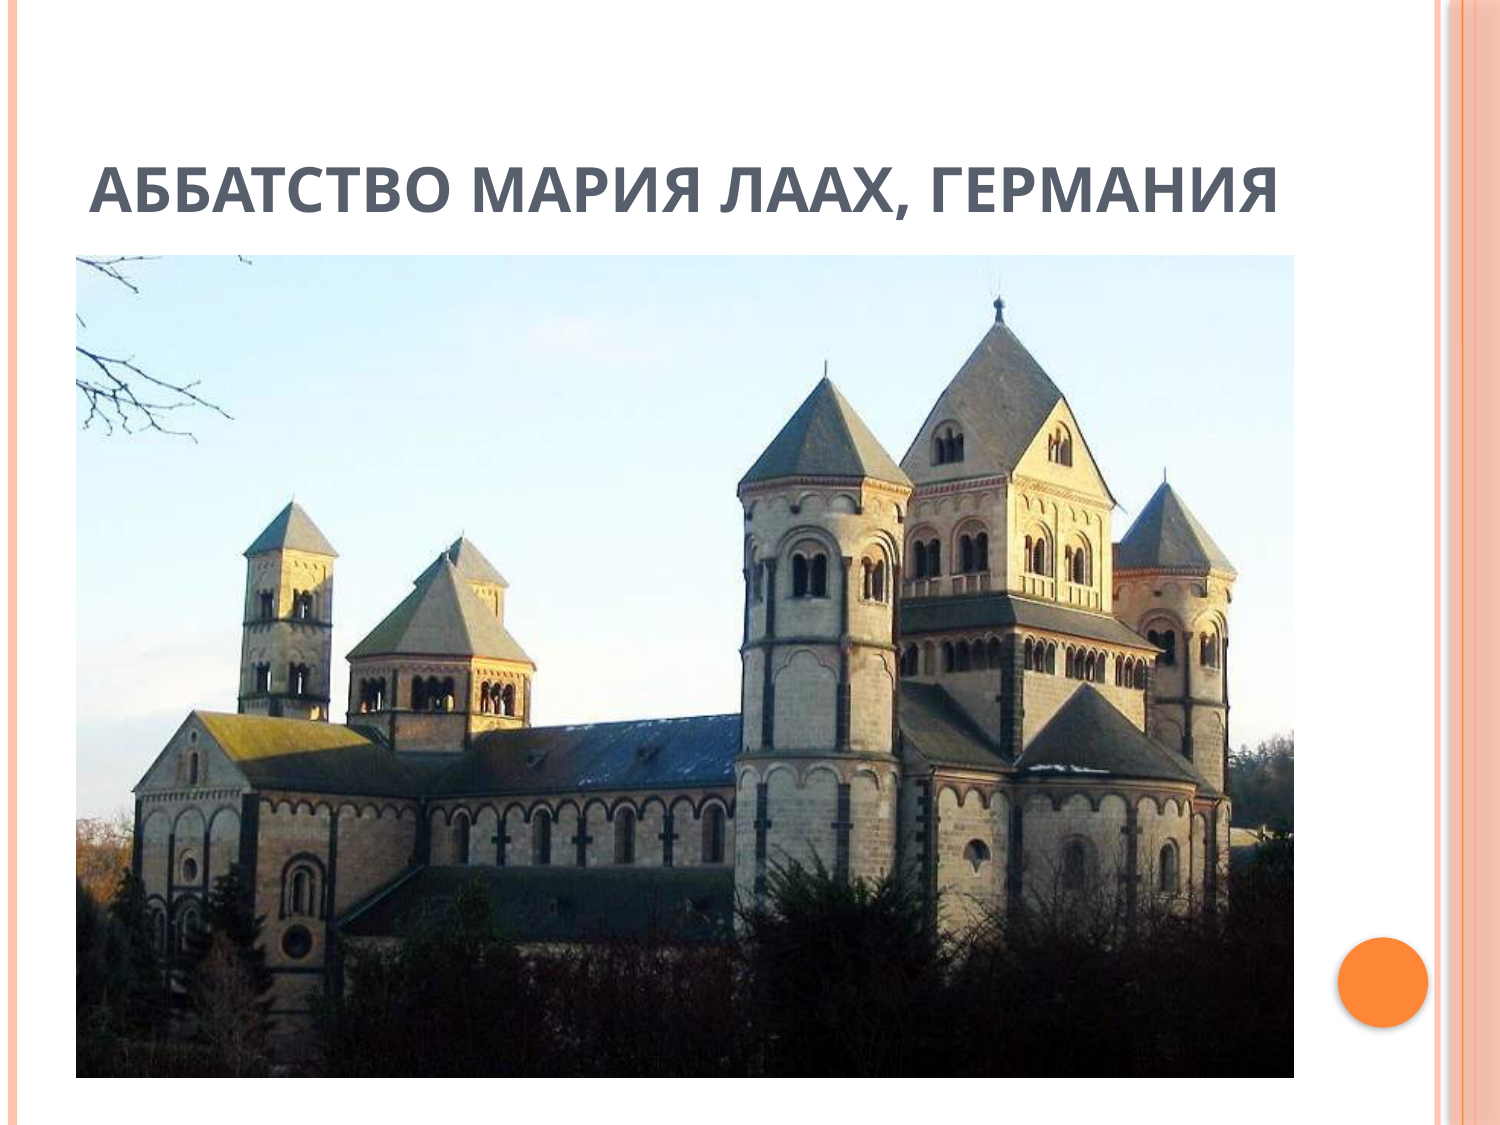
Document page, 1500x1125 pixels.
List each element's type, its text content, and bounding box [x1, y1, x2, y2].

title Аббатство Мария Лаах, Германия [75, 45, 1300, 233]
picture [76, 254, 1294, 1079]
